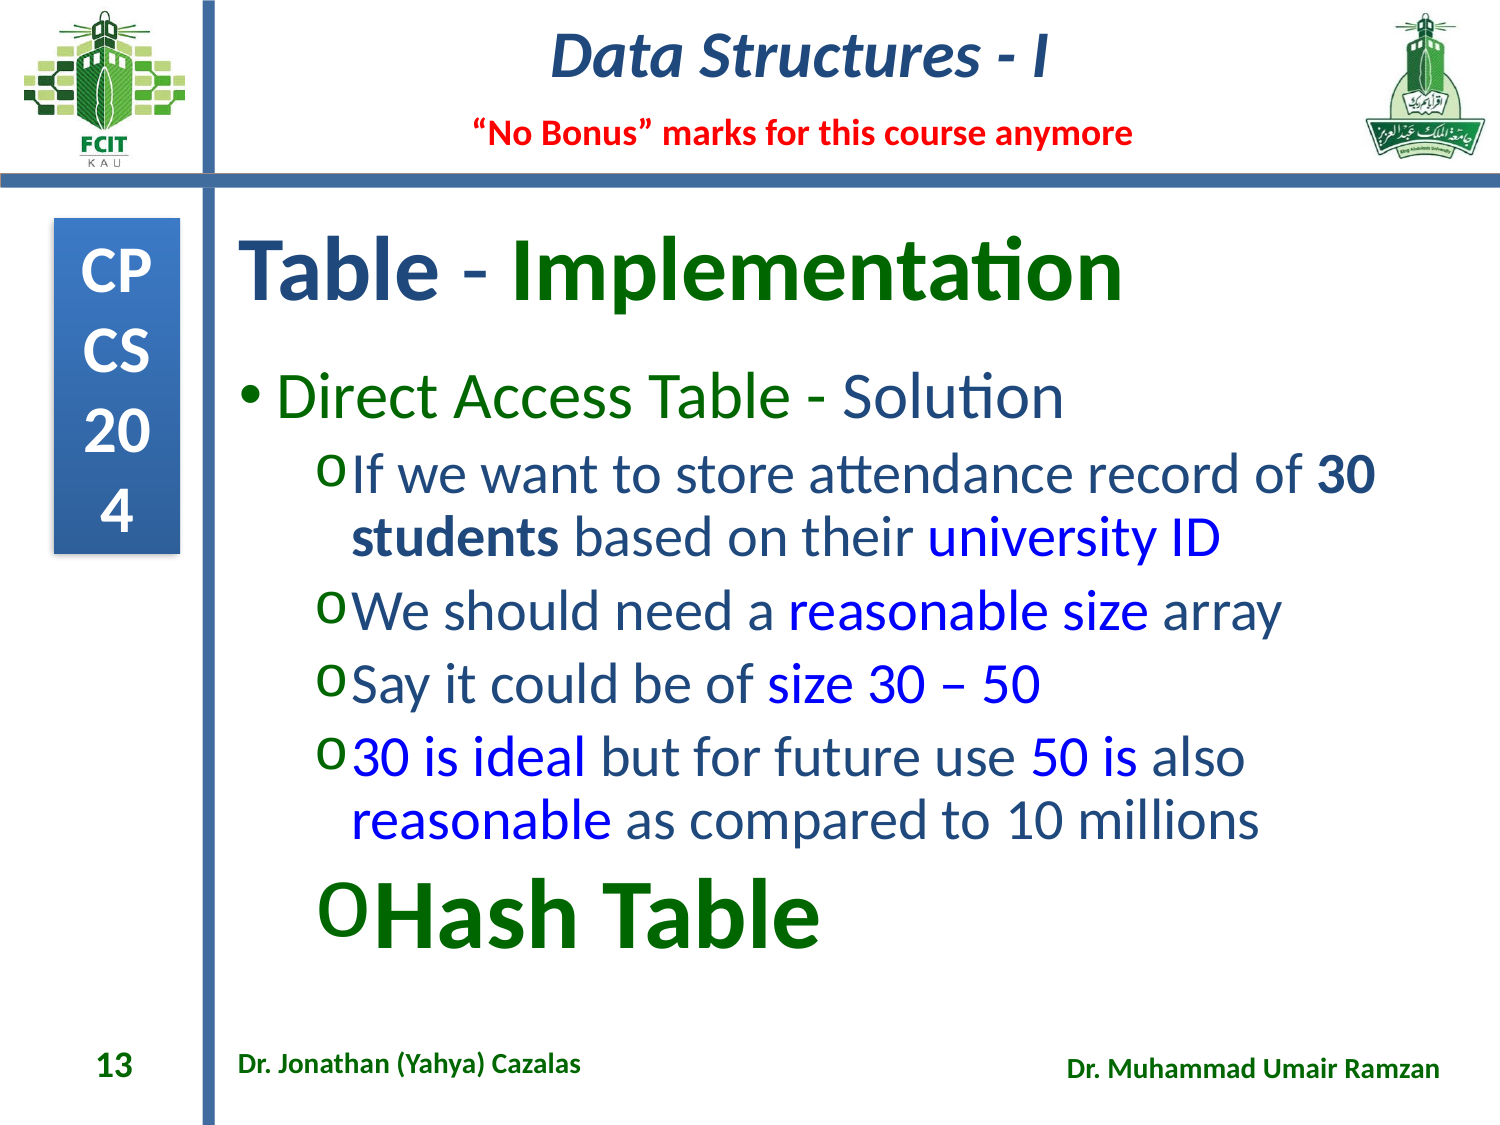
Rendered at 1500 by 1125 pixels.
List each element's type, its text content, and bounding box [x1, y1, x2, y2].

title Table - Implementation [223, 204, 1484, 337]
picture [24, 6, 185, 167]
list Direct Access Table - Solution If we want to store attendance record of 30 students based on their university ID We should need a reasonable size array Say it could be of size 30 – 50 30 is ideal but for future use 50 is also reasonable as compared to 10 millions Hash Table [223, 353, 1478, 1025]
slide_number 13 [35, 1032, 193, 1092]
picture [1361, 11, 1487, 162]
